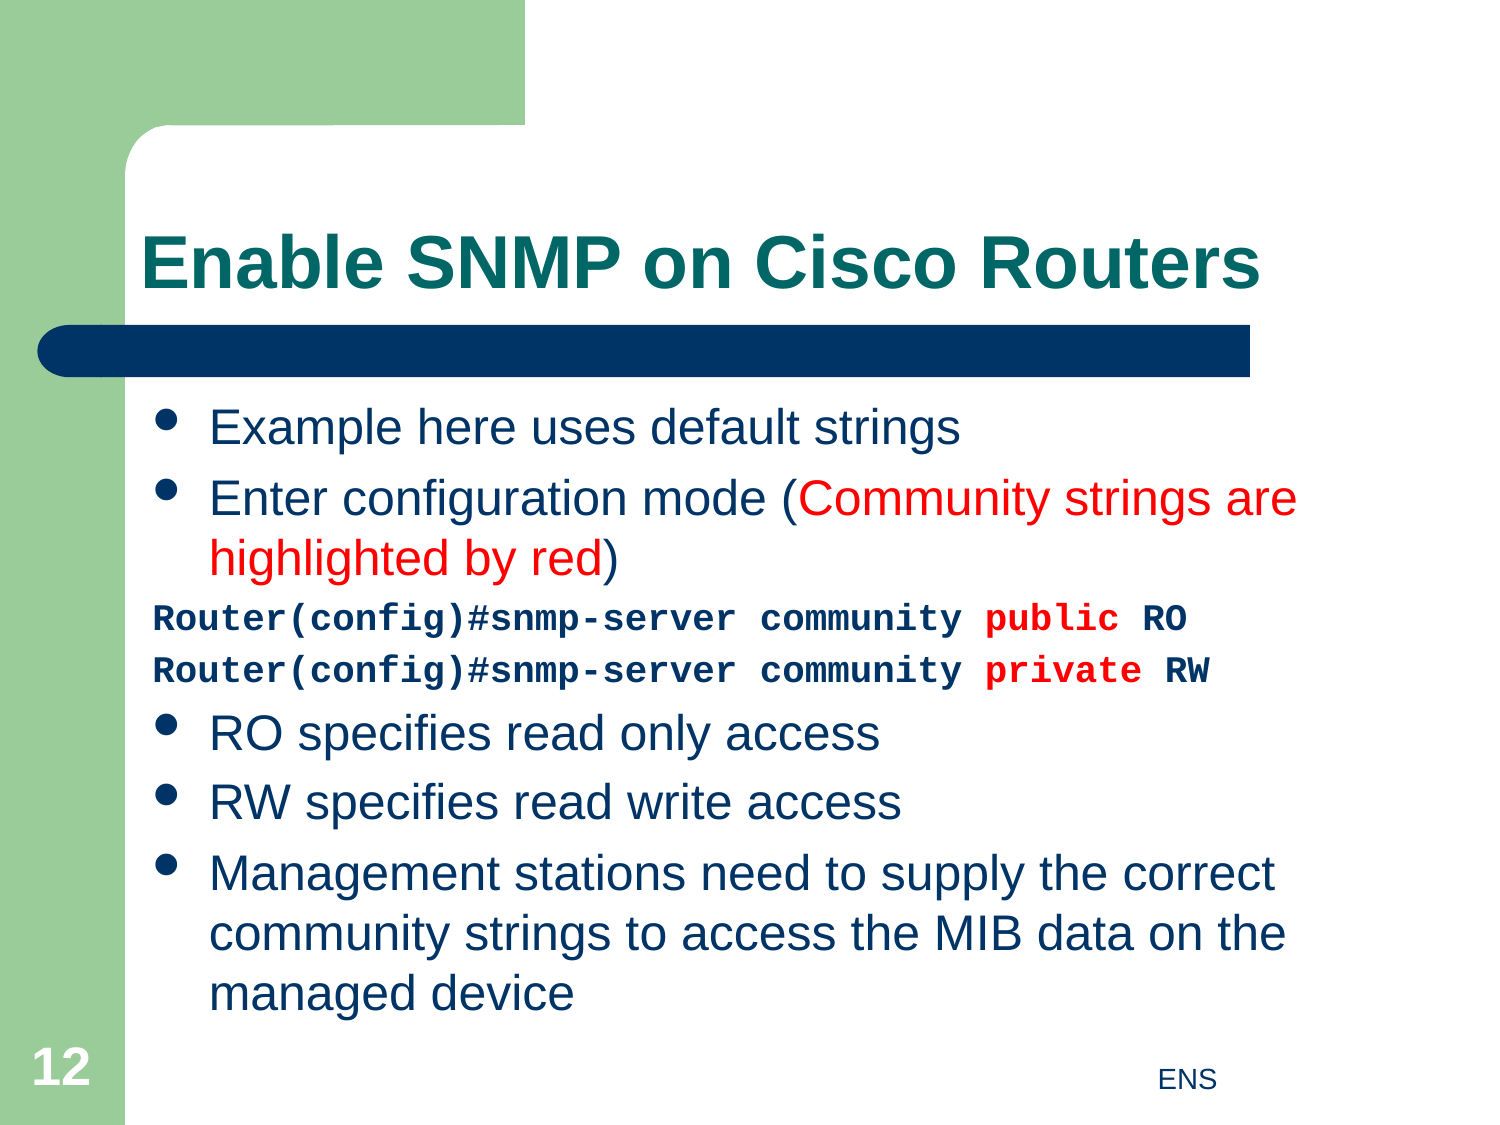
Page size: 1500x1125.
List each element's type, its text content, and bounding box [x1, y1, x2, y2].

footer ENS [949, 1024, 1426, 1104]
list Example here uses default strings Enter configuration mode (Community strings are highlighted by red) Router(config)#snmp-server community public RO Router(config)#snmp-server community private RW RO specifies read only access RW specifies read write access Management stations need to supply the correct community strings to access the MIB data on the managed device [137, 387, 1400, 999]
title Enable SNMP on Cisco Routers [124, 124, 1426, 313]
slide_number 12 [13, 1023, 111, 1105]
